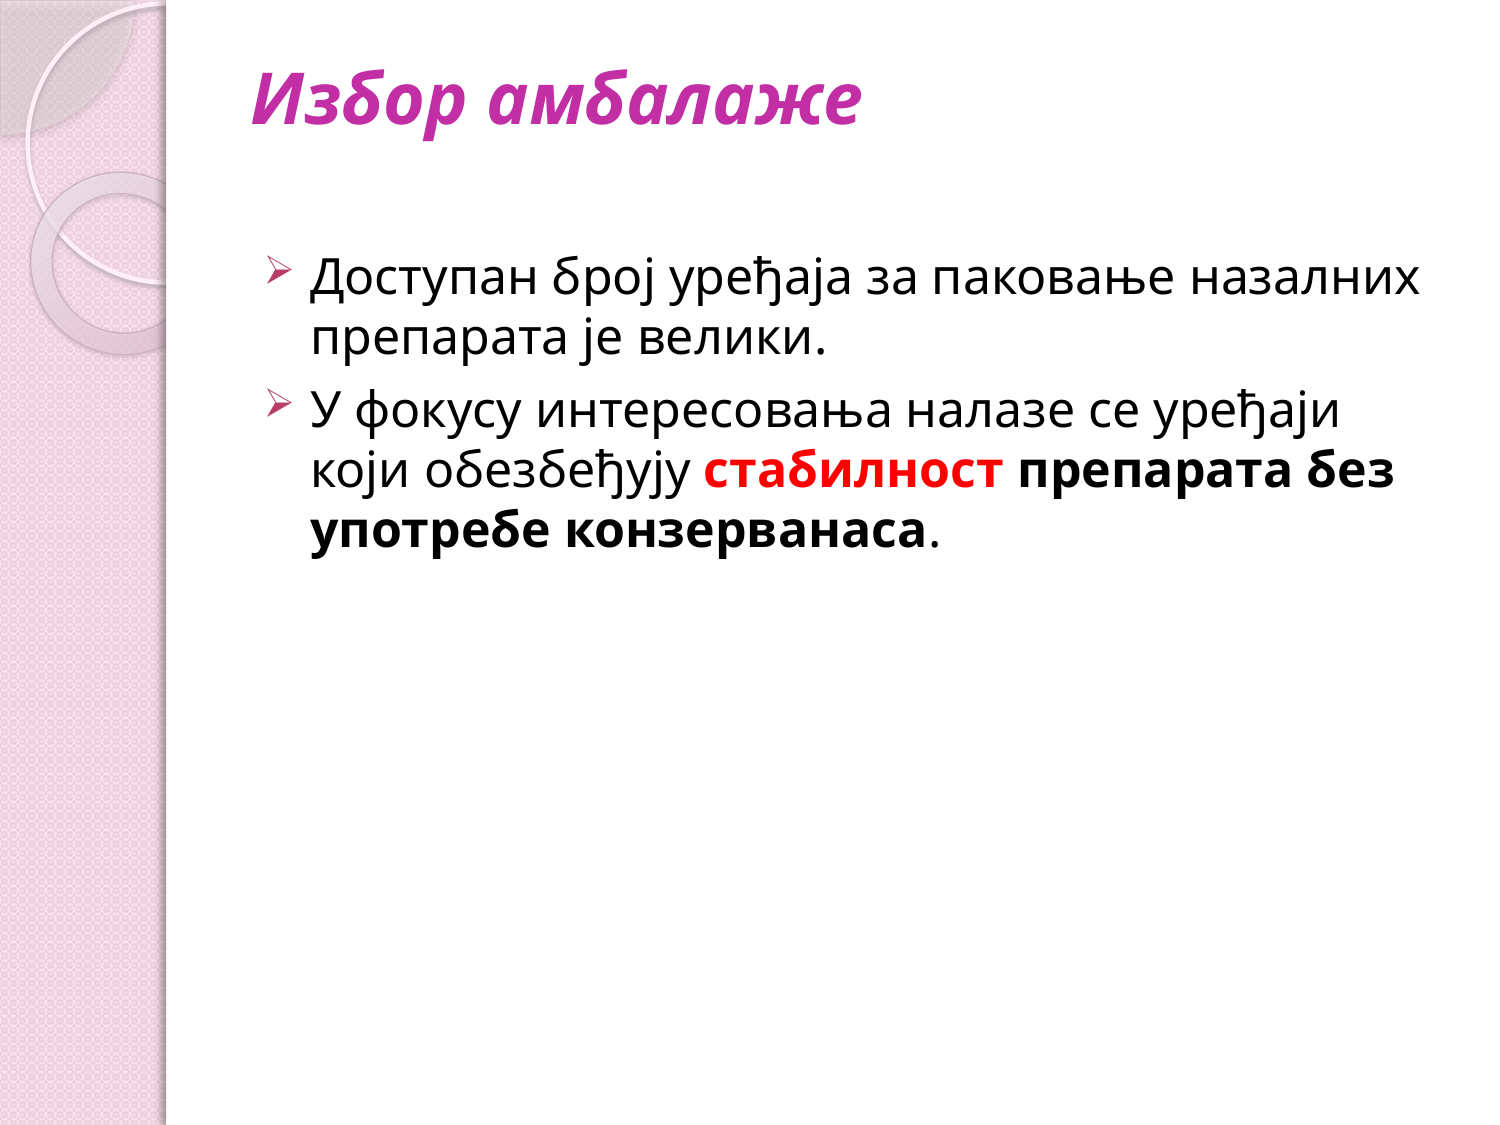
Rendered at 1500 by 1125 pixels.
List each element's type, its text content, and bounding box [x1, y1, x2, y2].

title Избор амбалаже [235, 45, 1466, 233]
list Доступан број уређаја за паковање назалних препарата је велики. У фокусу интересовања налазе се уређаји који обезбеђују стабилност препарата без употребе конзерванаса. [235, 237, 1466, 1025]
